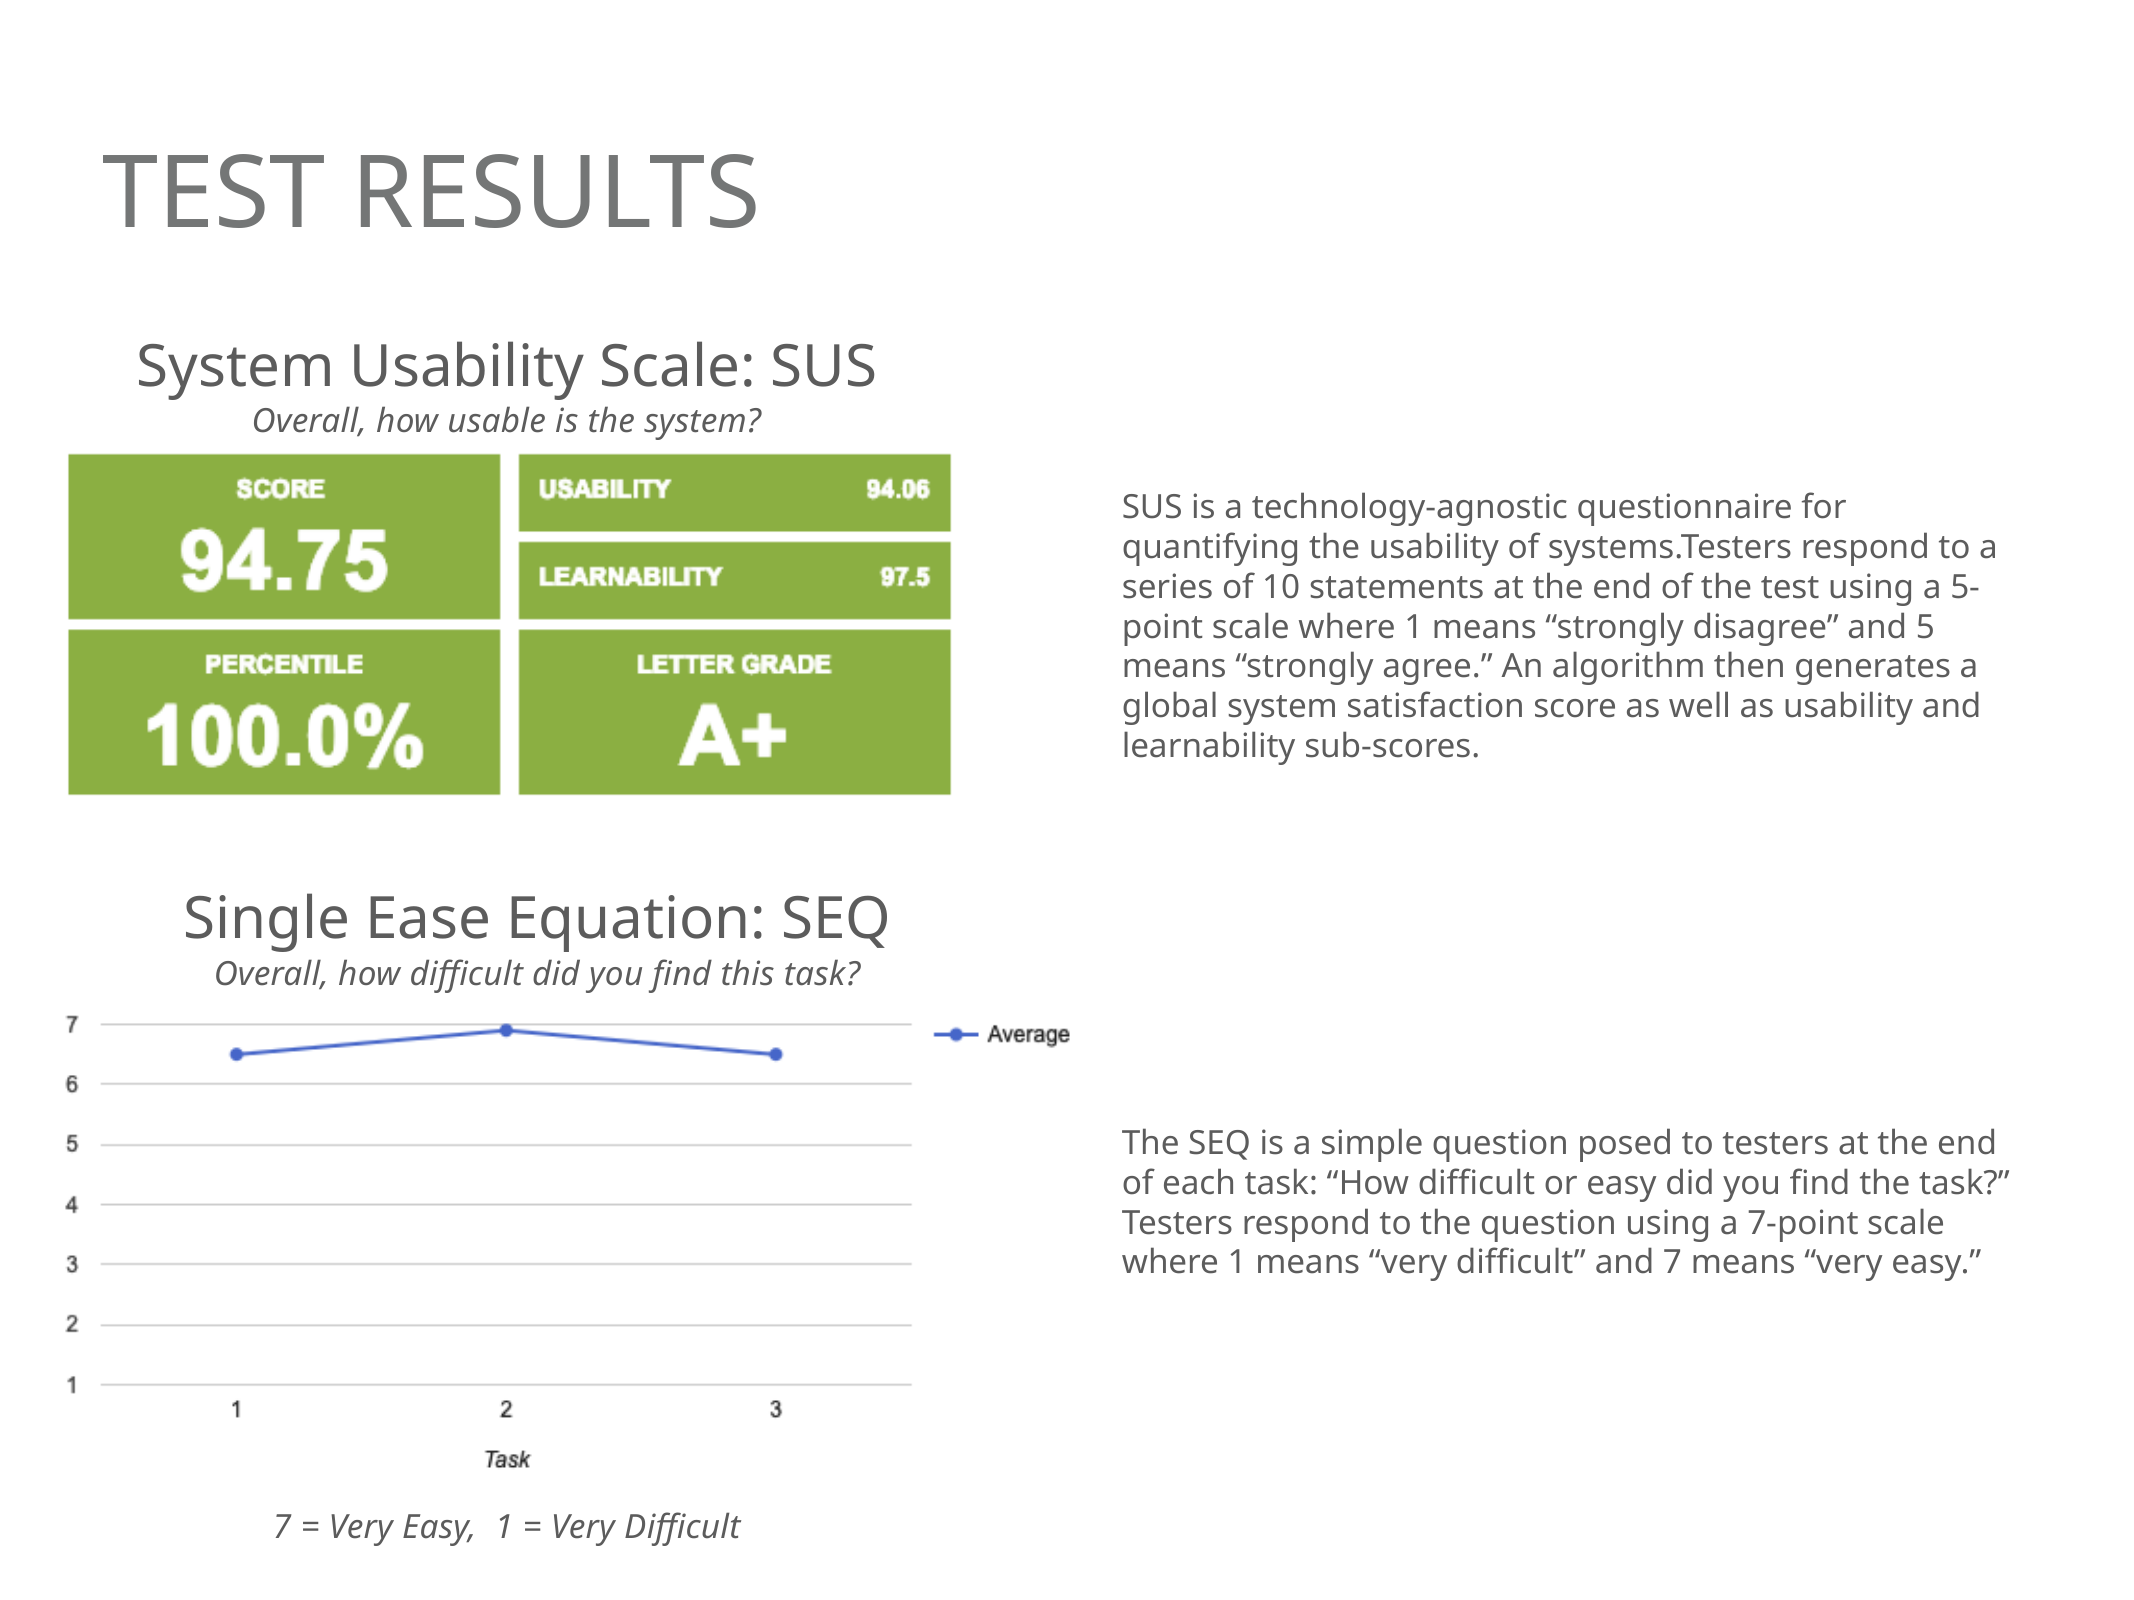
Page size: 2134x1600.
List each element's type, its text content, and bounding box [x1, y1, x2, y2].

picture [14, 970, 1107, 1493]
text_box System Usability Scale: SUS [128, 319, 886, 407]
text_box The SEQ is a simple question posed to testers at the end of each task: “How difficult or easy did you find the task?” Testers respond to the question using a 7-point scale where 1 means “very difficult” and 7 means “very easy.” [1113, 1112, 2039, 1289]
title Test Results [93, 118, 2041, 238]
picture [44, 435, 970, 814]
text_box SUS is a technology-agnostic questionnaire for quantifying the usability of systems.Testers respond to a series of 10 statements at the end of the test using a 5-point scale where 1 means “strongly disagree” and 5 means “strongly agree.” An algorithm then generates a global system satisfaction score as well as usability and learnability sub-scores. [1113, 476, 2039, 773]
text_box Overall, how difficult did you find this task? [205, 943, 871, 970]
text_box Single Ease Equation: SEQ [175, 872, 901, 959]
text_box 7 = Very Easy, 1 = Very Difficult [264, 1496, 750, 1554]
text_box Overall, how usable is the system? [243, 391, 771, 435]
